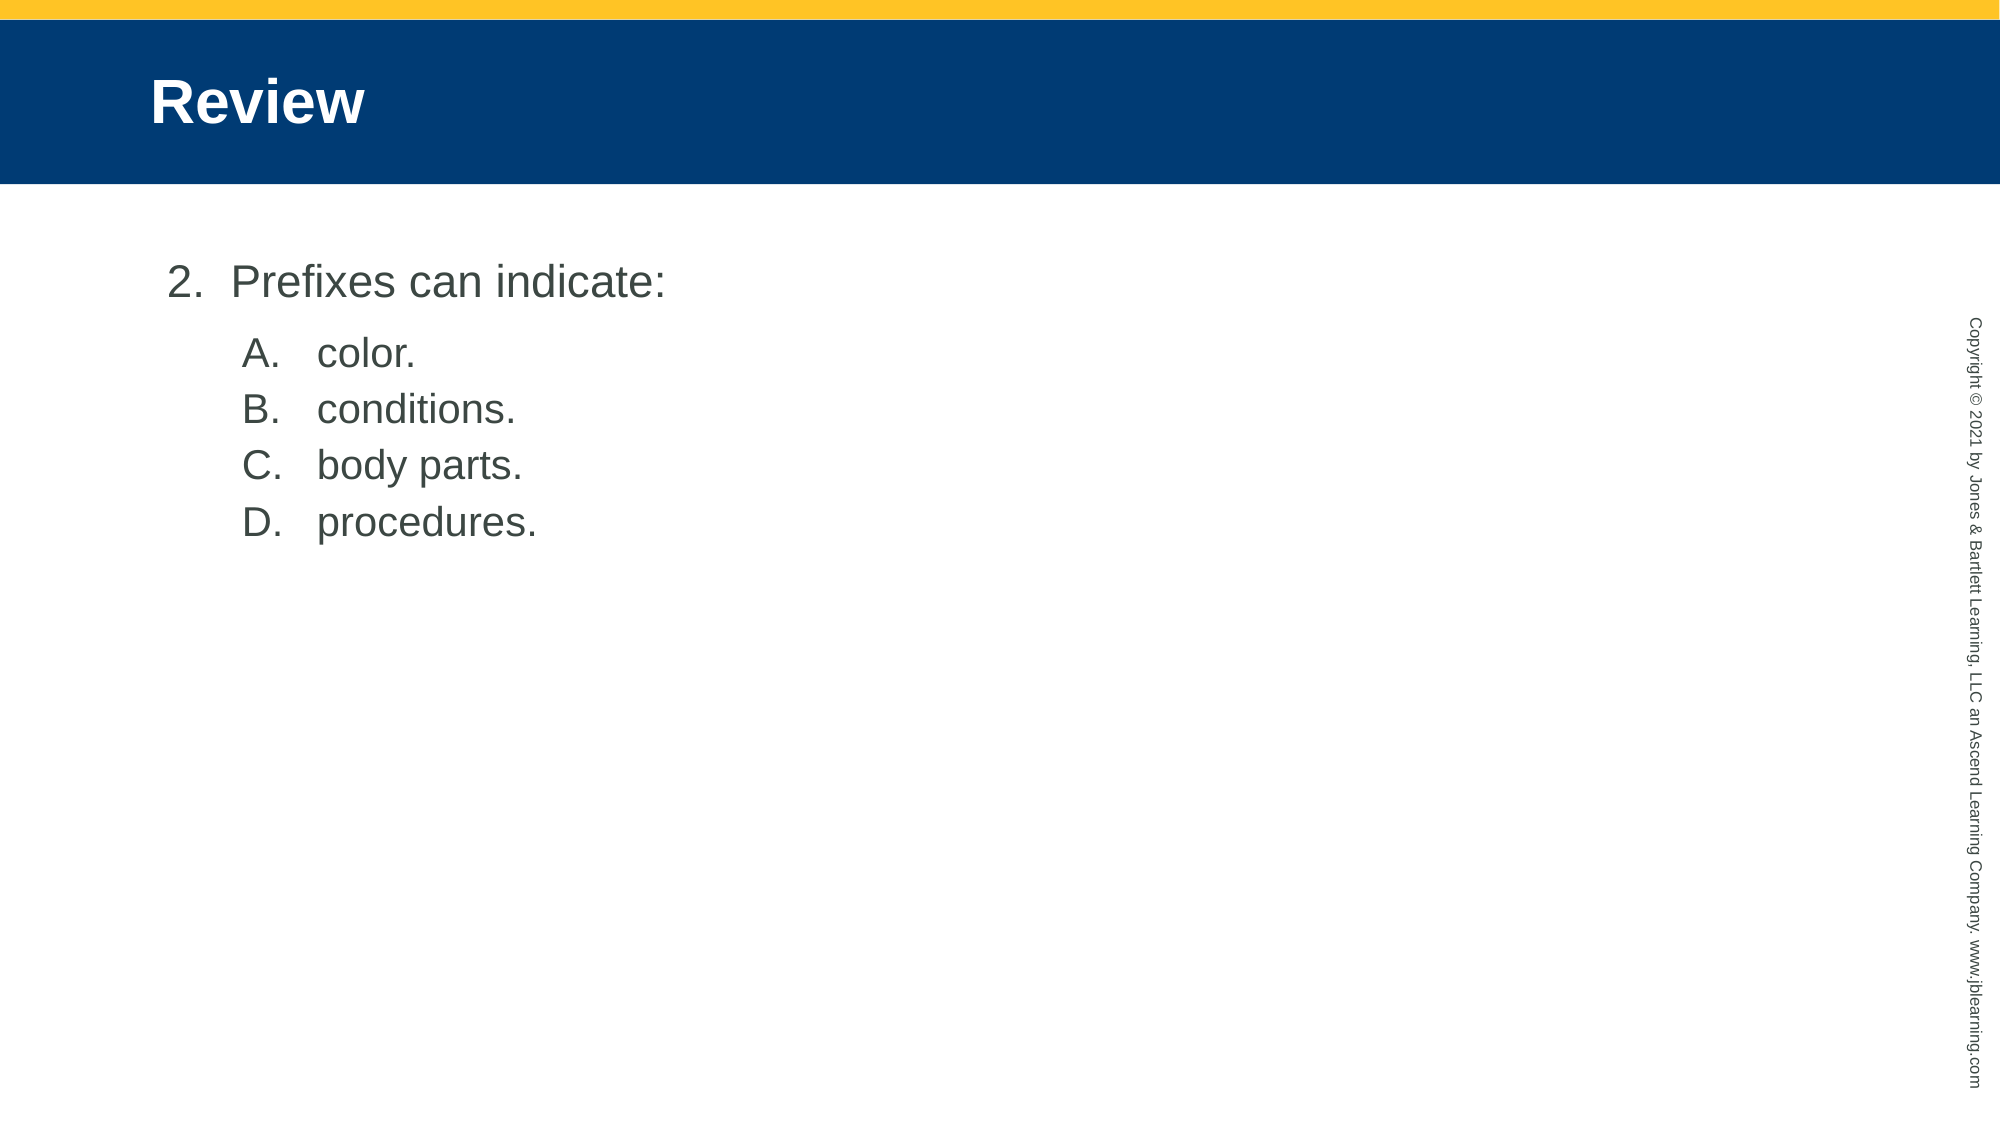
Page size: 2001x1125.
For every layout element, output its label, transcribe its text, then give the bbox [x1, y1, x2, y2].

list 2. Prefixes can indicate: color. conditions. body parts. procedures. [151, 244, 1840, 1016]
title Review [0, 19, 2000, 185]
